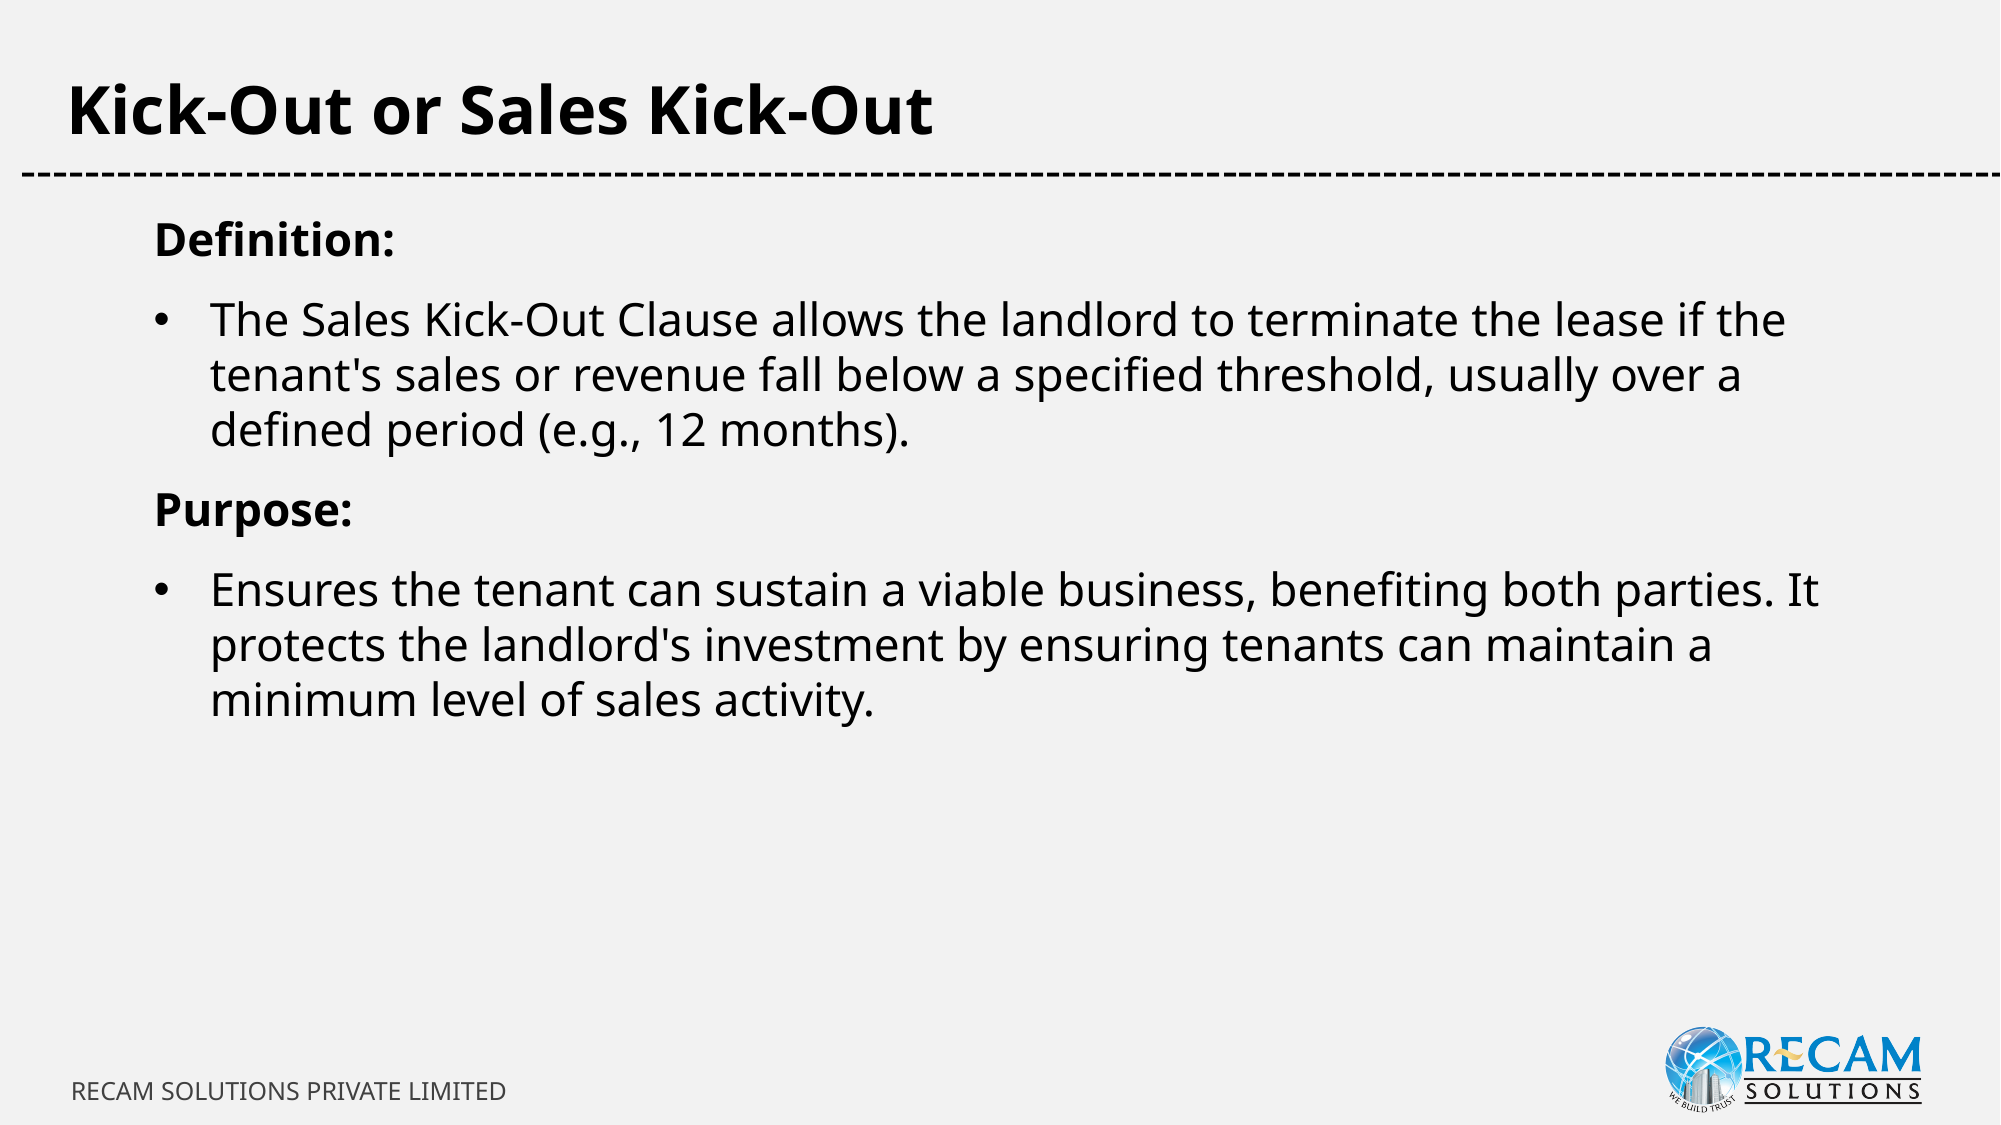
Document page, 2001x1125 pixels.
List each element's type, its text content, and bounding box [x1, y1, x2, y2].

text_box Kick-Out or Sales Kick-Out [51, 60, 1979, 131]
text_box ----------------------------------------------------------------------------------------------------------------------------- [6, 131, 2000, 207]
text_box Definition: The Sales Kick-Out Clause allows the landlord to terminate the lease if the tenant's sales or revenue fall below a specified threshold, usually over a defined period (e.g., 12 months). Purpose: Ensures the tenant can sustain a viable business, benefiting both parties. It protects the landlord's investment by ensuring tenants can maintain a minimum level of sales activity. [138, 203, 1842, 733]
picture [1652, 1014, 1935, 1125]
footer RECAM SOLUTIONS PRIVATE LIMITED [70, 1073, 971, 1107]
